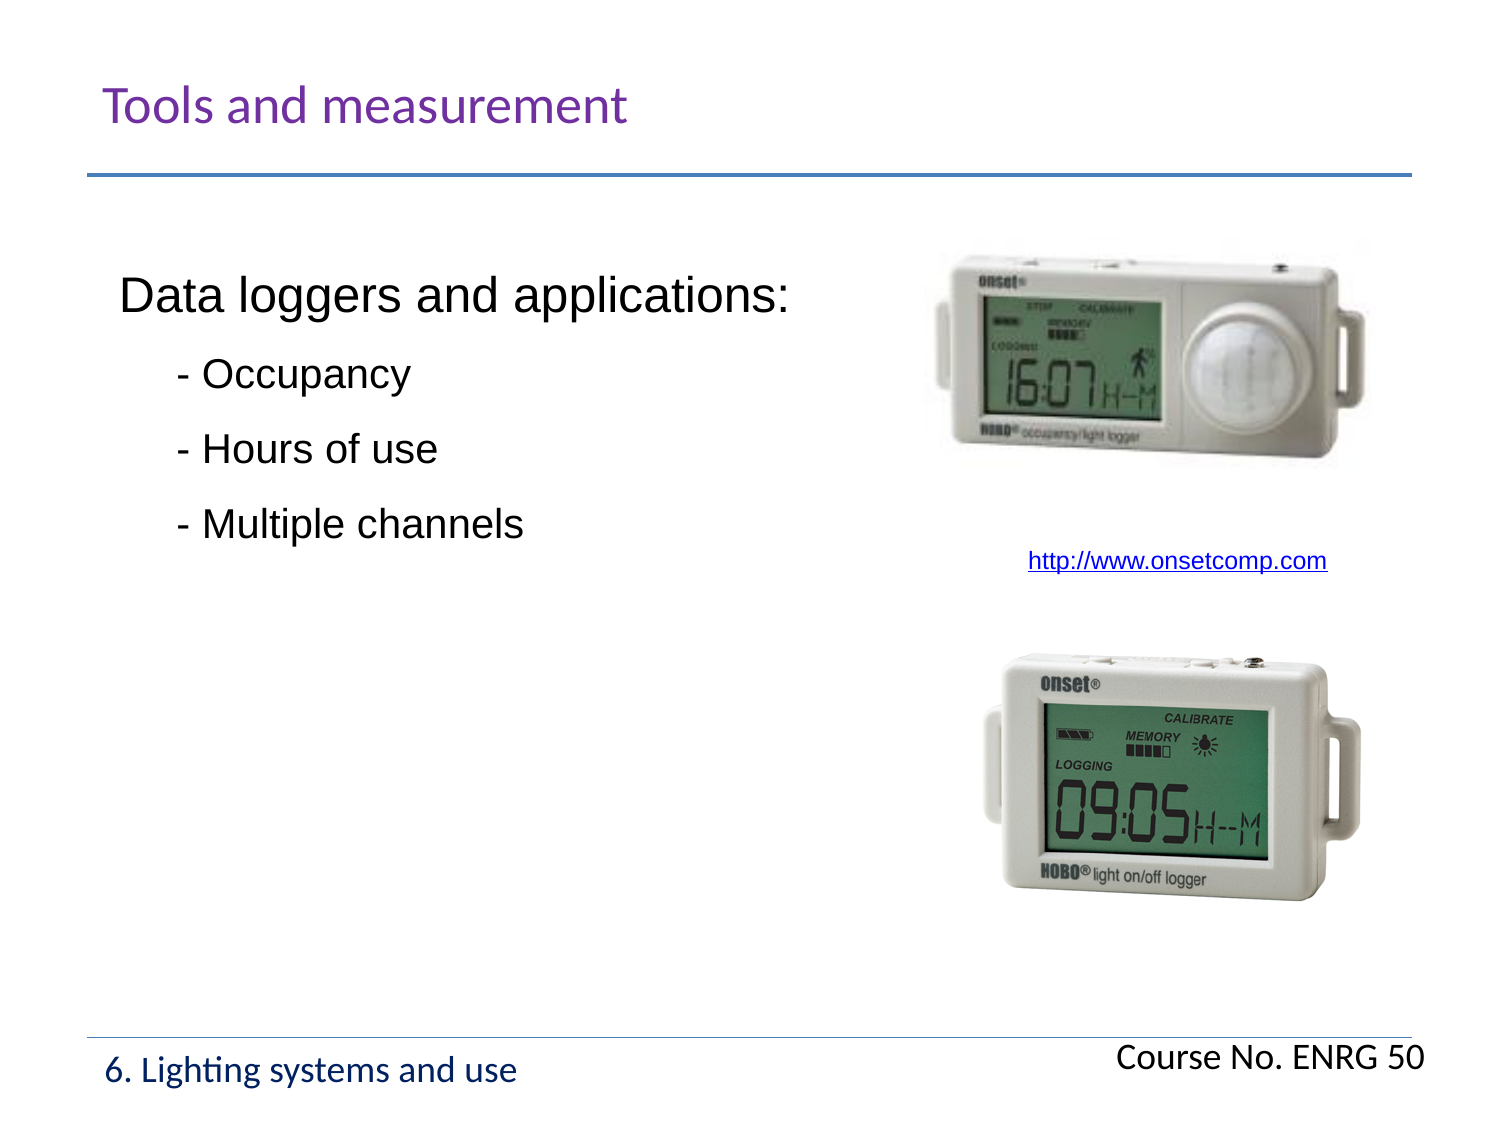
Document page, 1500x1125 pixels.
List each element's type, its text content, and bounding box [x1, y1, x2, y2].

text_box Data loggers and applications: - Occupancy - Hours of use - Multiple channels [104, 224, 820, 645]
text_box 6. Lighting systems and use [89, 1045, 534, 1098]
picture [924, 237, 1376, 476]
text_box Tools and measurement [87, 62, 1438, 143]
text_box Course No. ENRG 50 [1101, 1024, 1441, 1085]
picture [949, 637, 1391, 912]
text_box http://www.onsetcomp.com [1013, 537, 1343, 583]
